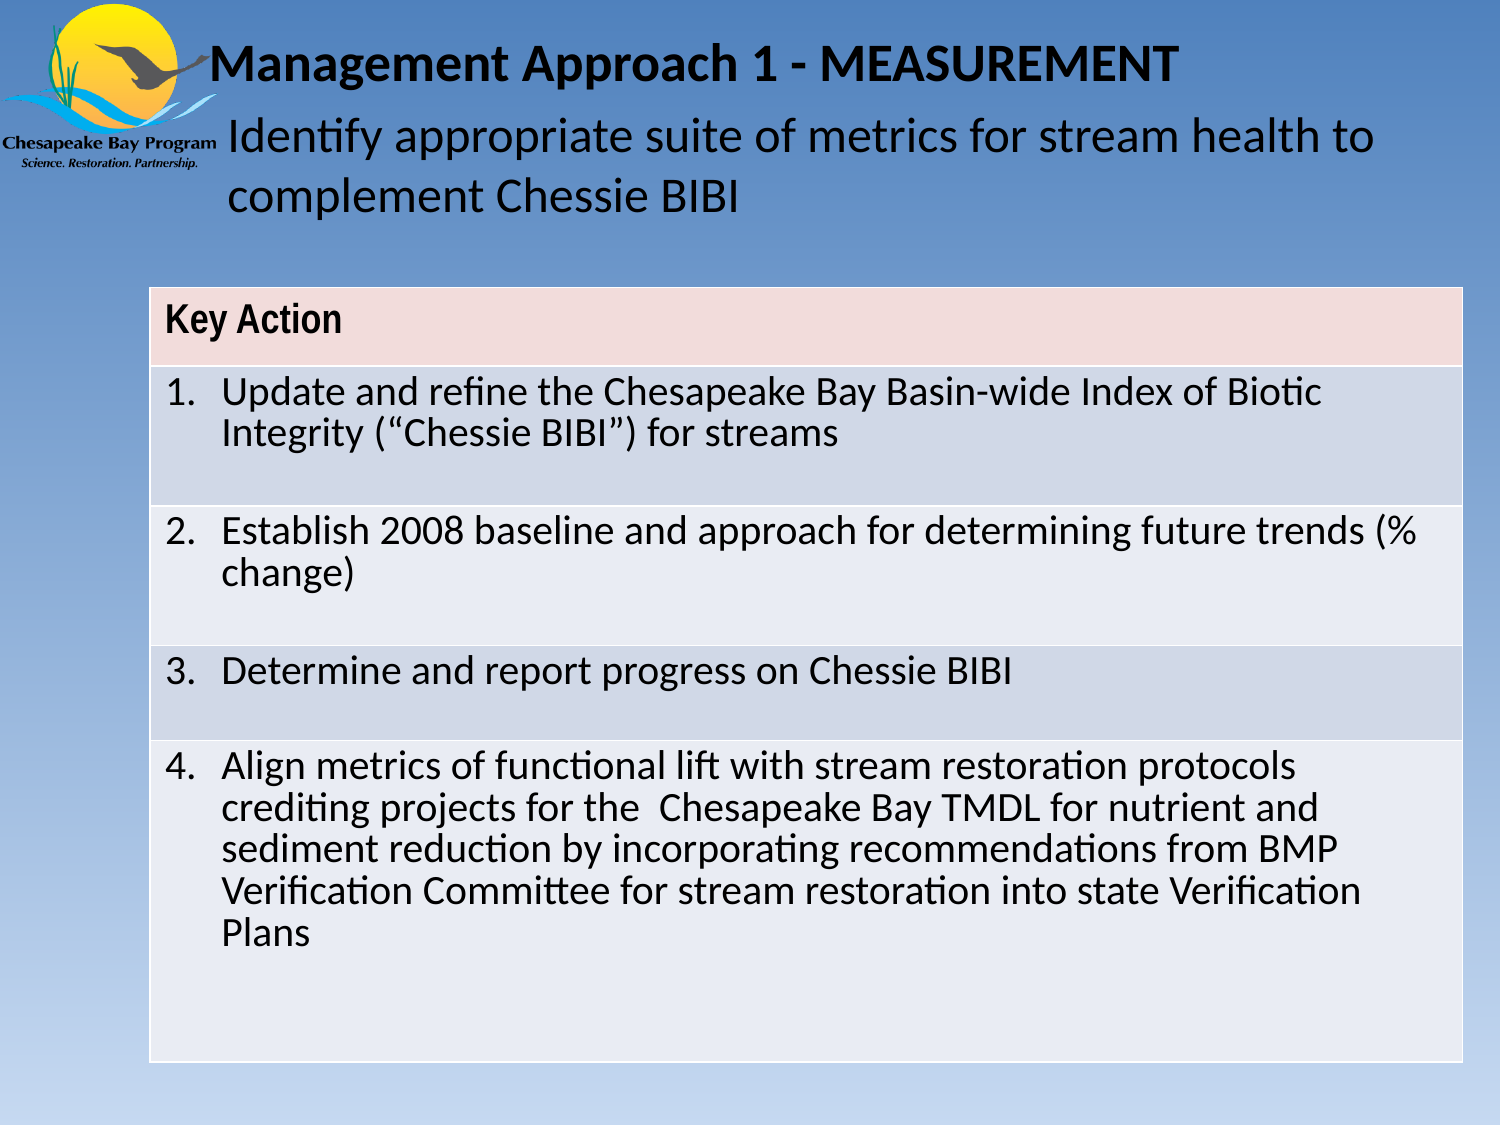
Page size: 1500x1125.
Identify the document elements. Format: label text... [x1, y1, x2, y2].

table_cell Align metrics of functional lift with stream restoration protocols crediting projects for the Chesapeake Bay TMDL for nutrient and sediment reduction by incorporating recommendations from BMP Verification Committee for stream restoration into state Verification Plans [151, 741, 1462, 1061]
table_cell Update and refine the Chesapeake Bay Basin-wide Index of Biotic Integrity (“Chessie BIBI”) for streams [151, 367, 1462, 505]
table_cell Establish 2008 baseline and approach for determining future trends (% change) [151, 507, 1462, 645]
table_header Key Action [151, 288, 1462, 365]
list Management Approach 1 - MEASUREMENT Identify appropriate suite of metrics for stream health to complement Chessie BIBI [137, 20, 1488, 321]
picture [0, 2, 218, 171]
table_cell Determine and report progress on Chessie BIBI [151, 646, 1462, 740]
